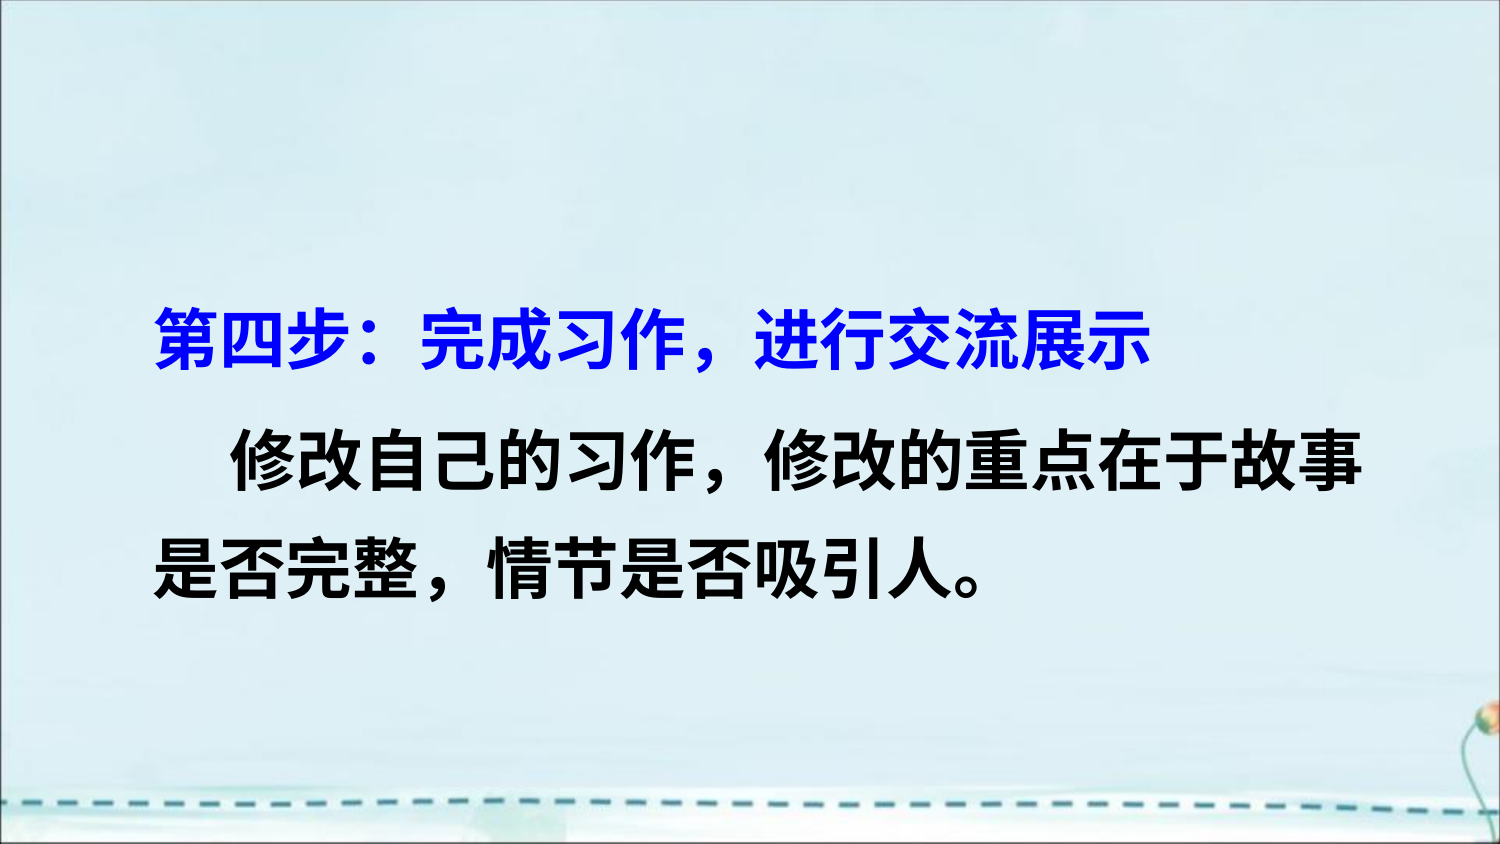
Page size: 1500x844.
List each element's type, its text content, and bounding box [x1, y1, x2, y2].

text_box 第四步：完成习作，进行交流展示 [137, 262, 1386, 383]
text_box 修改自己的习作，修改的重点在于故事是否完整，情节是否吸引人。 [137, 383, 1386, 614]
picture [0, 0, 1500, 844]
